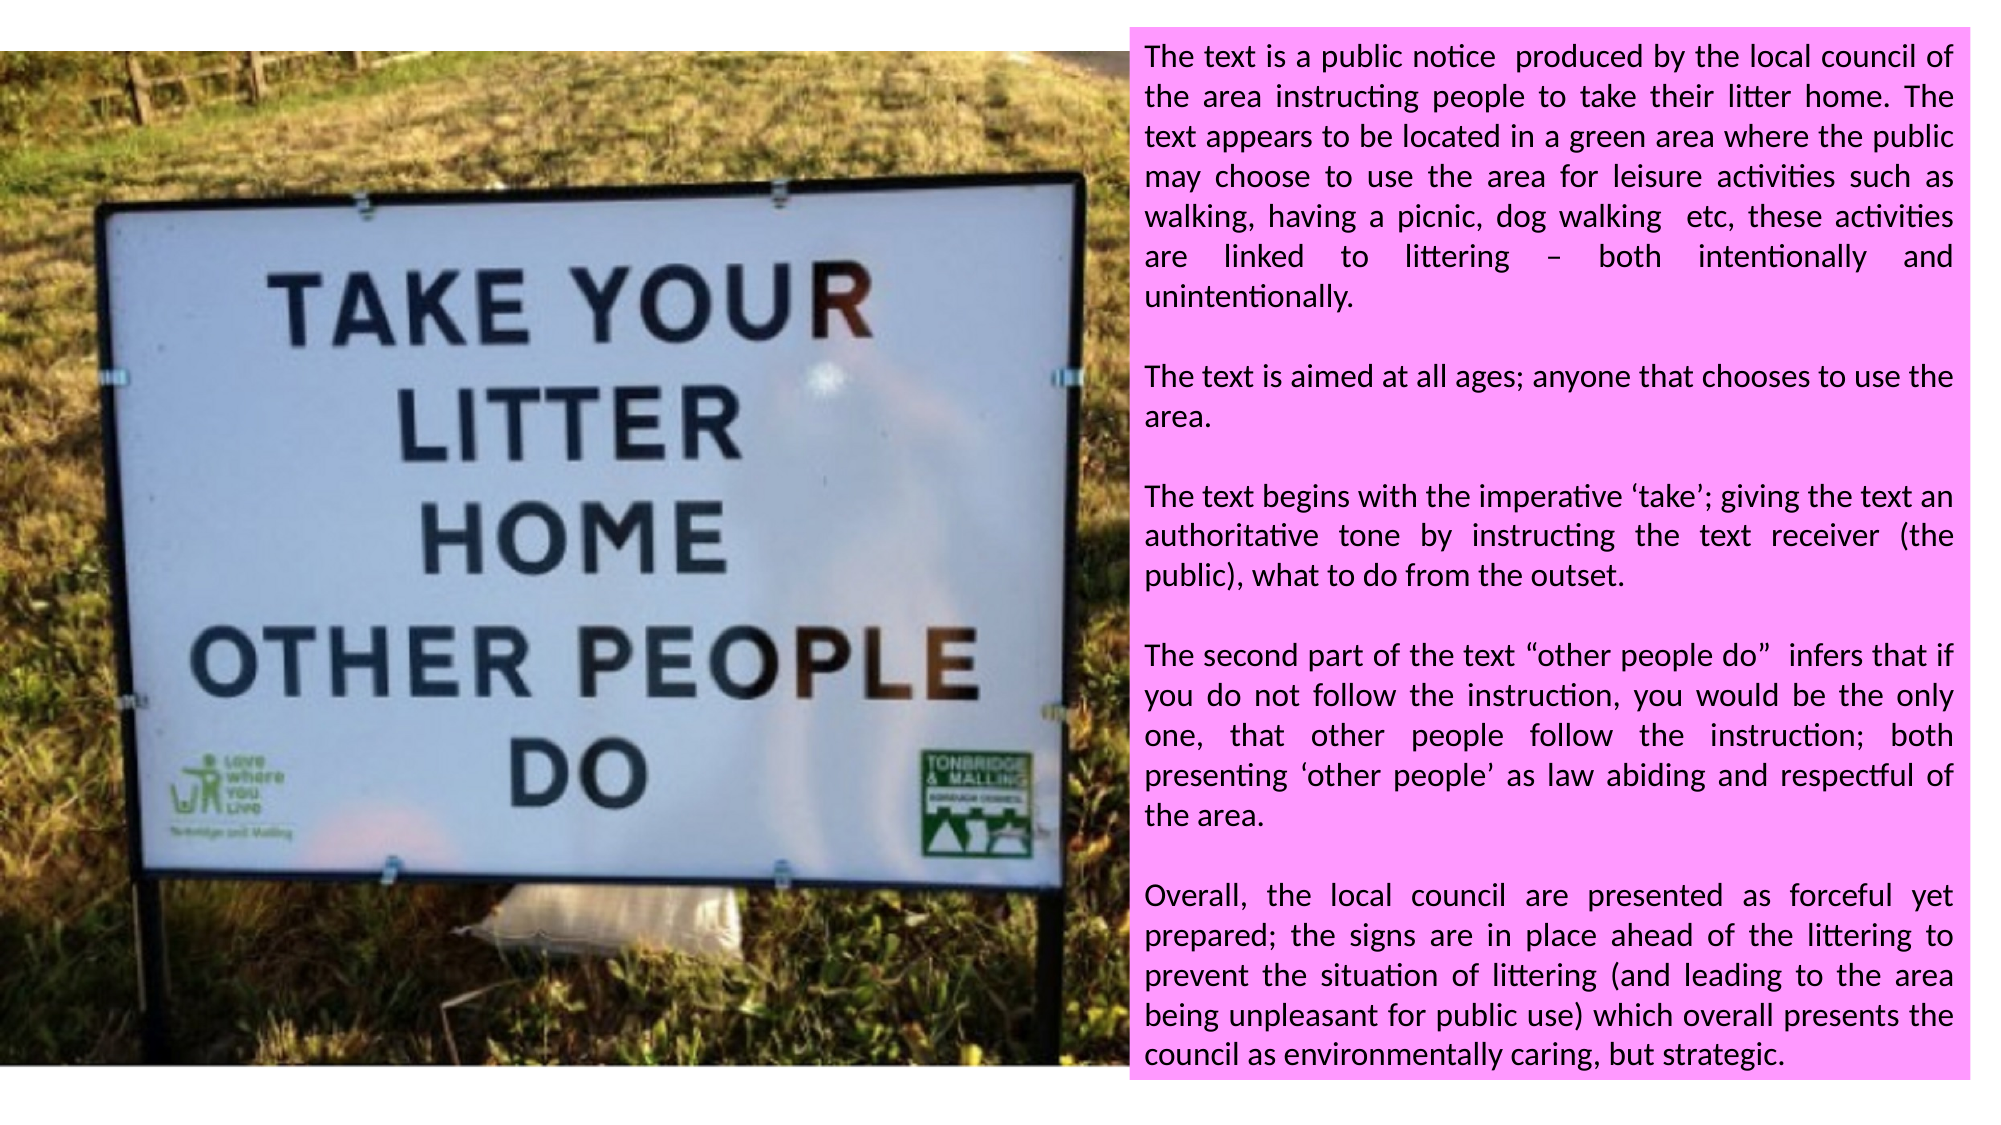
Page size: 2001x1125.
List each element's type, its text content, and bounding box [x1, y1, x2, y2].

text_box The text is a public notice produced by the local council of the area instructing people to take their litter home. The text appears to be located in a green area where the public may choose to use the area for leisure activities such as walking, having a picnic, dog walking etc, these activities are linked to littering – both intentionally and unintentionally. The text is aimed at all ages; anyone that chooses to use the area. The text begins with the imperative ‘take’; giving the text an authoritative tone by instructing the text receiver (the public), what to do from the outset. The second part of the text “other people do” infers that if you do not follow the instruction, you would be the only one, that other people follow the instruction; both presenting ‘other people’ as law abiding and respectful of the area. Overall, the local council are presented as forceful yet prepared; the signs are in place ahead of the littering to prevent the situation of littering (and leading to the area being unpleasant for public use) which overall presents the council as environmentally caring, but strategic. [1129, 27, 1971, 1080]
picture [0, 51, 1355, 1068]
